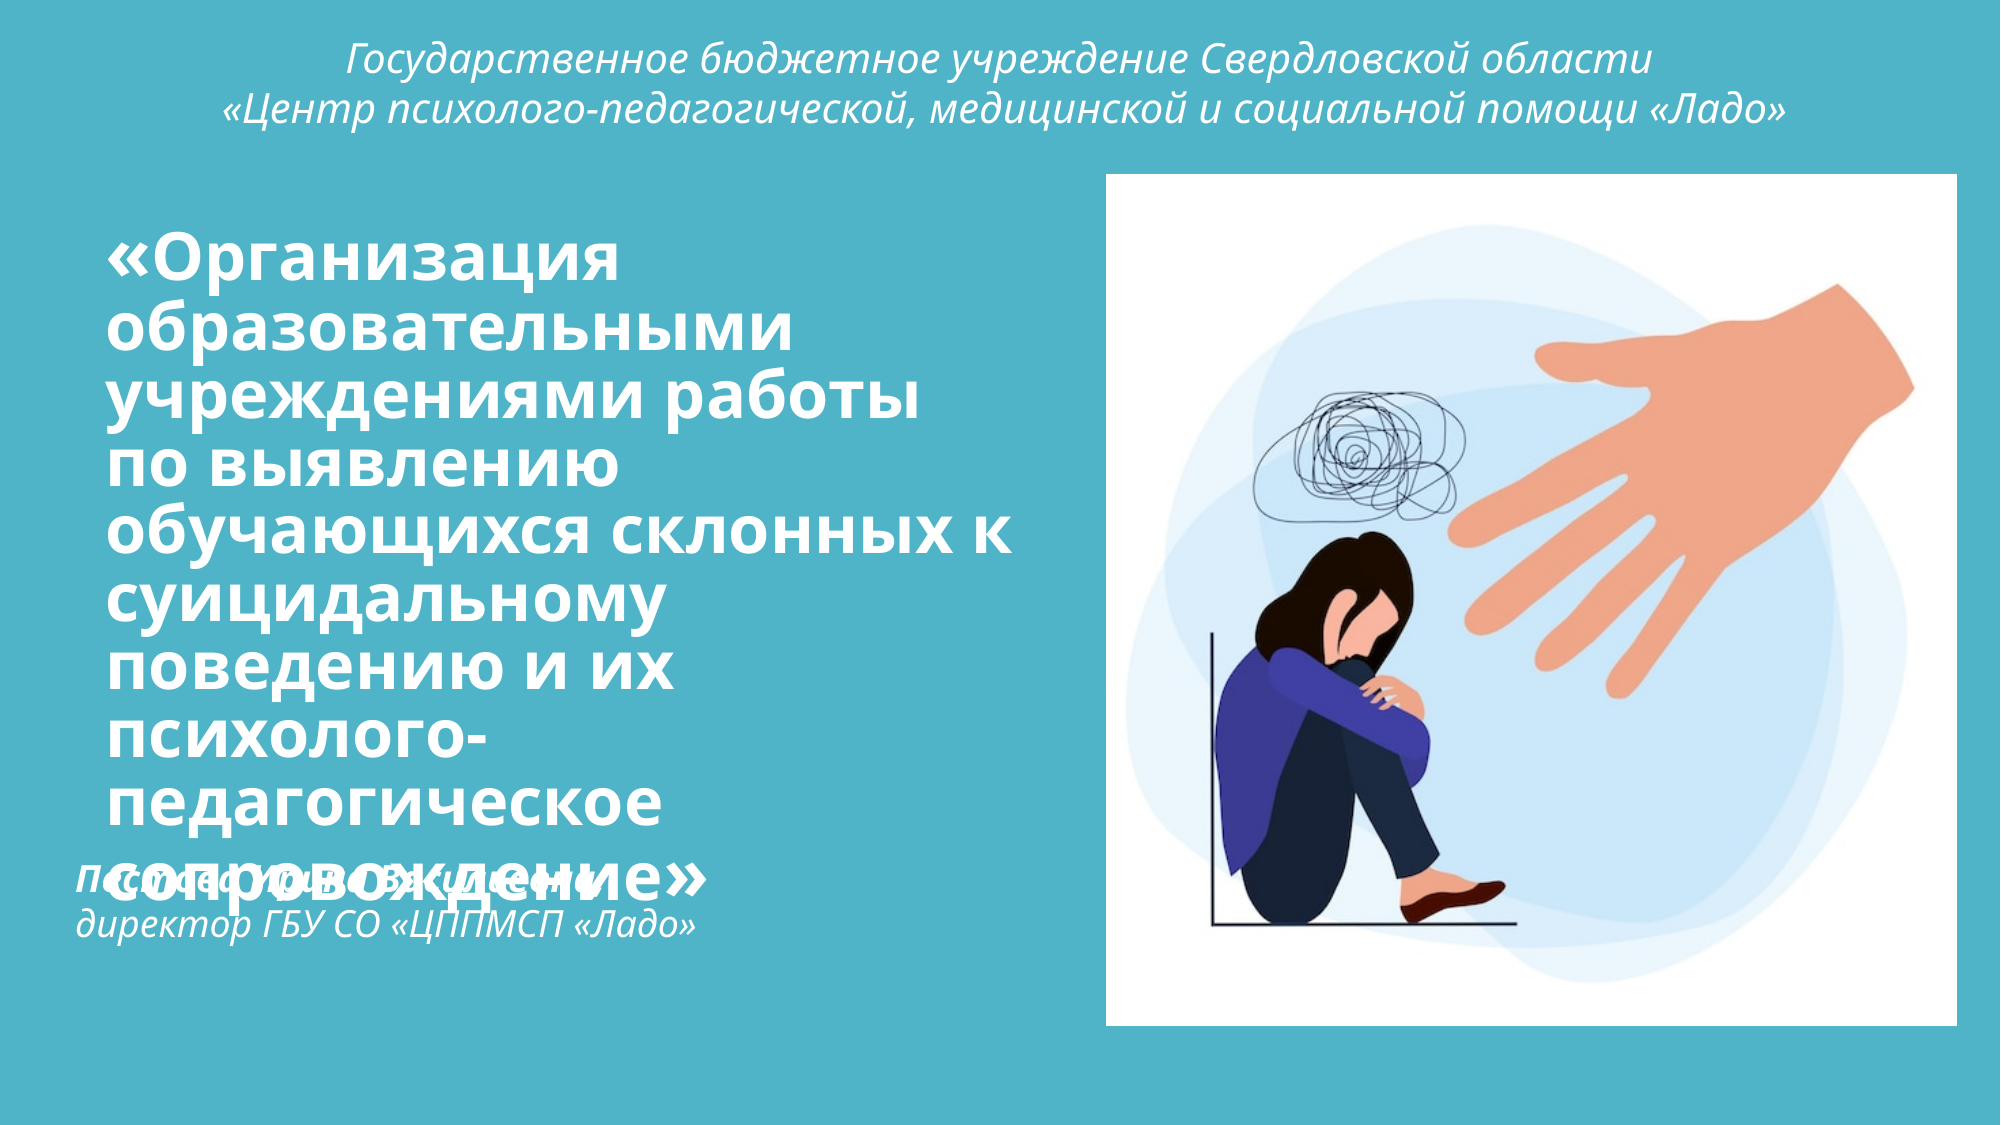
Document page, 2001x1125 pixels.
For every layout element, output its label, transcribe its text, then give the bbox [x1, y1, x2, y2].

text_box Государственное бюджетное учреждение Свердловской области «Центр психолого-педагогической, медицинской и социальной помощи «Ладо» [53, 23, 1957, 139]
text_box Пестова Ирина Васильевна, директор ГБУ СО «ЦППМСП «Ладо» [60, 847, 1068, 953]
picture [1105, 174, 1957, 1026]
subtitle «Организация образовательными учреждениями работы по выявлению обучающихся склонных к суицидальному поведению и их психолого-педагогическое сопровождение» [90, 211, 1029, 756]
